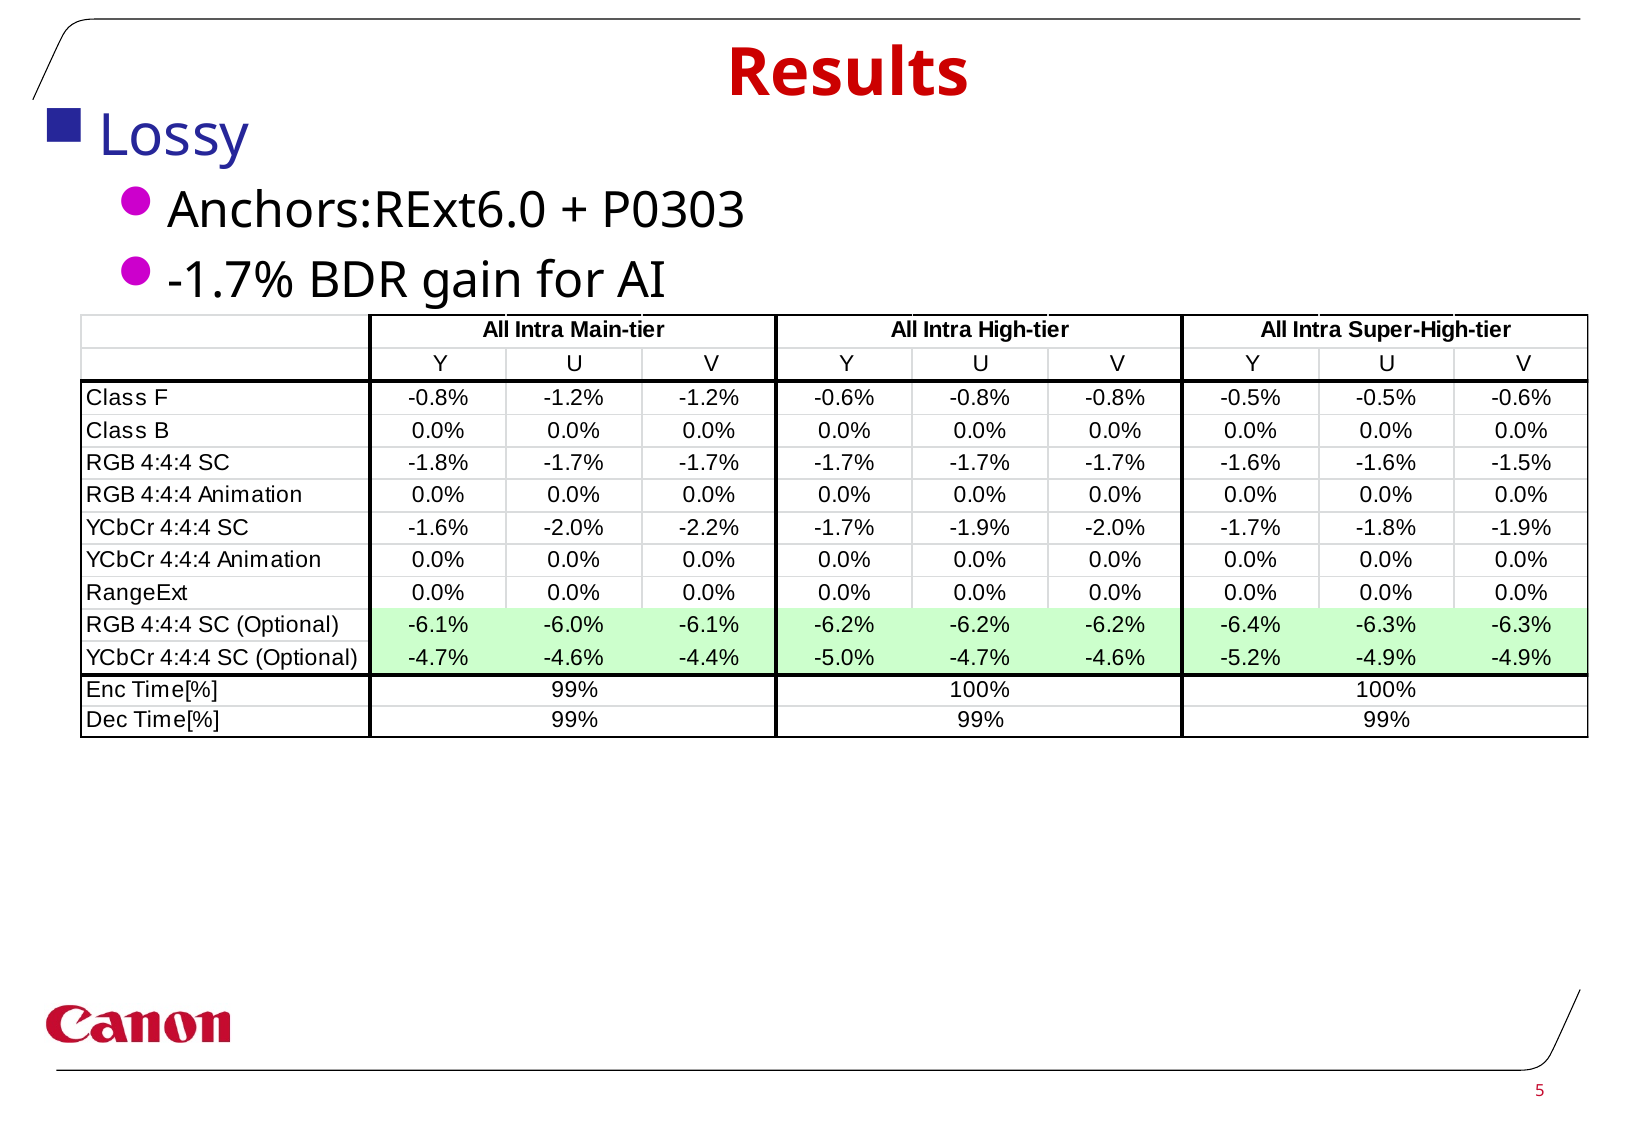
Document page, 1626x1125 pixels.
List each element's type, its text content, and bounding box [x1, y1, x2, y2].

list Lossy Anchors:RExt6.0 + P0303 -1.7% BDR gain for AI [27, 90, 1203, 1004]
slide_number 5 [1414, 1063, 1545, 1103]
picture [44, 1004, 232, 1043]
title Results [151, 19, 1546, 119]
picture [79, 314, 1591, 740]
